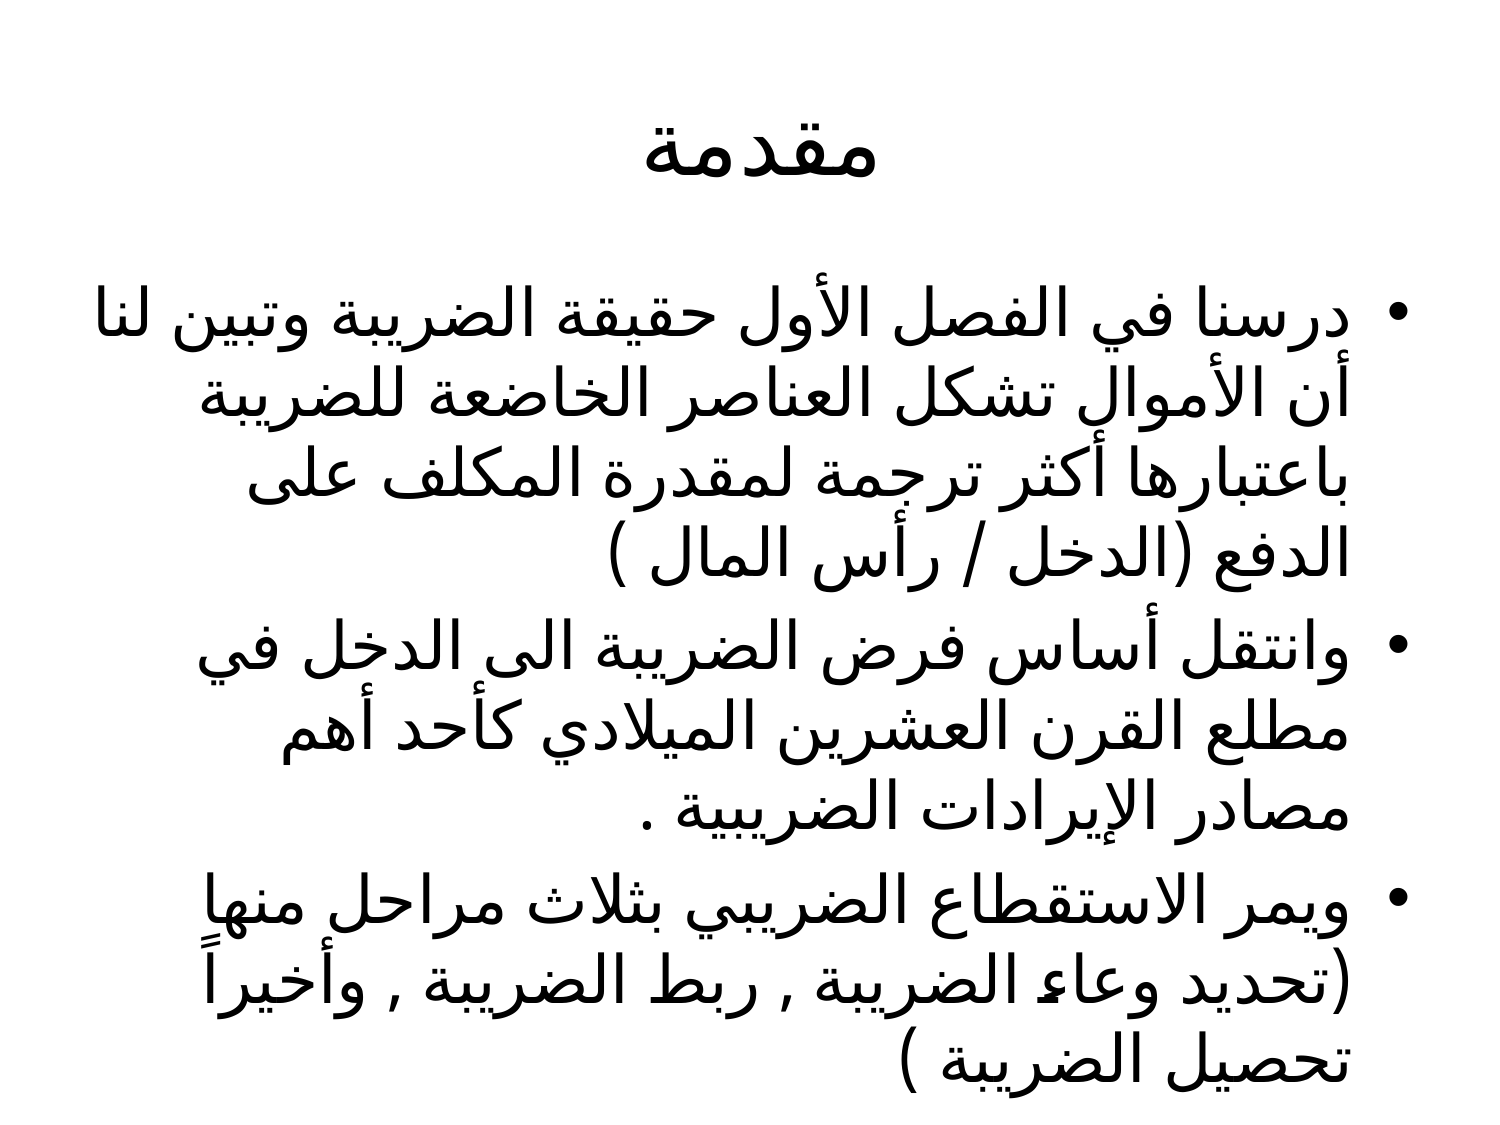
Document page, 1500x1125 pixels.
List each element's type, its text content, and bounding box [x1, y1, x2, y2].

title مقدمة [75, 45, 1425, 233]
list درسنا في الفصل الأول حقيقة الضريبة وتبين لنا أن الأموال تشكل العناصر الخاضعة للضريبة باعتبارها أكثر ترجمة لمقدرة المكلف على الدفع (الدخل / رأس المال ) وانتقل أساس فرض الضريبة الى الدخل في مطلع القرن العشرين الميلادي كأحد أهم مصادر الإيرادات الضريبية . ويمر الاستقطاع الضريبي بثلاث مراحل منها (تحديد وعاء الضريبة , ربط الضريبة , وأخيراً تحصيل الضريبة ) [75, 262, 1425, 1005]
